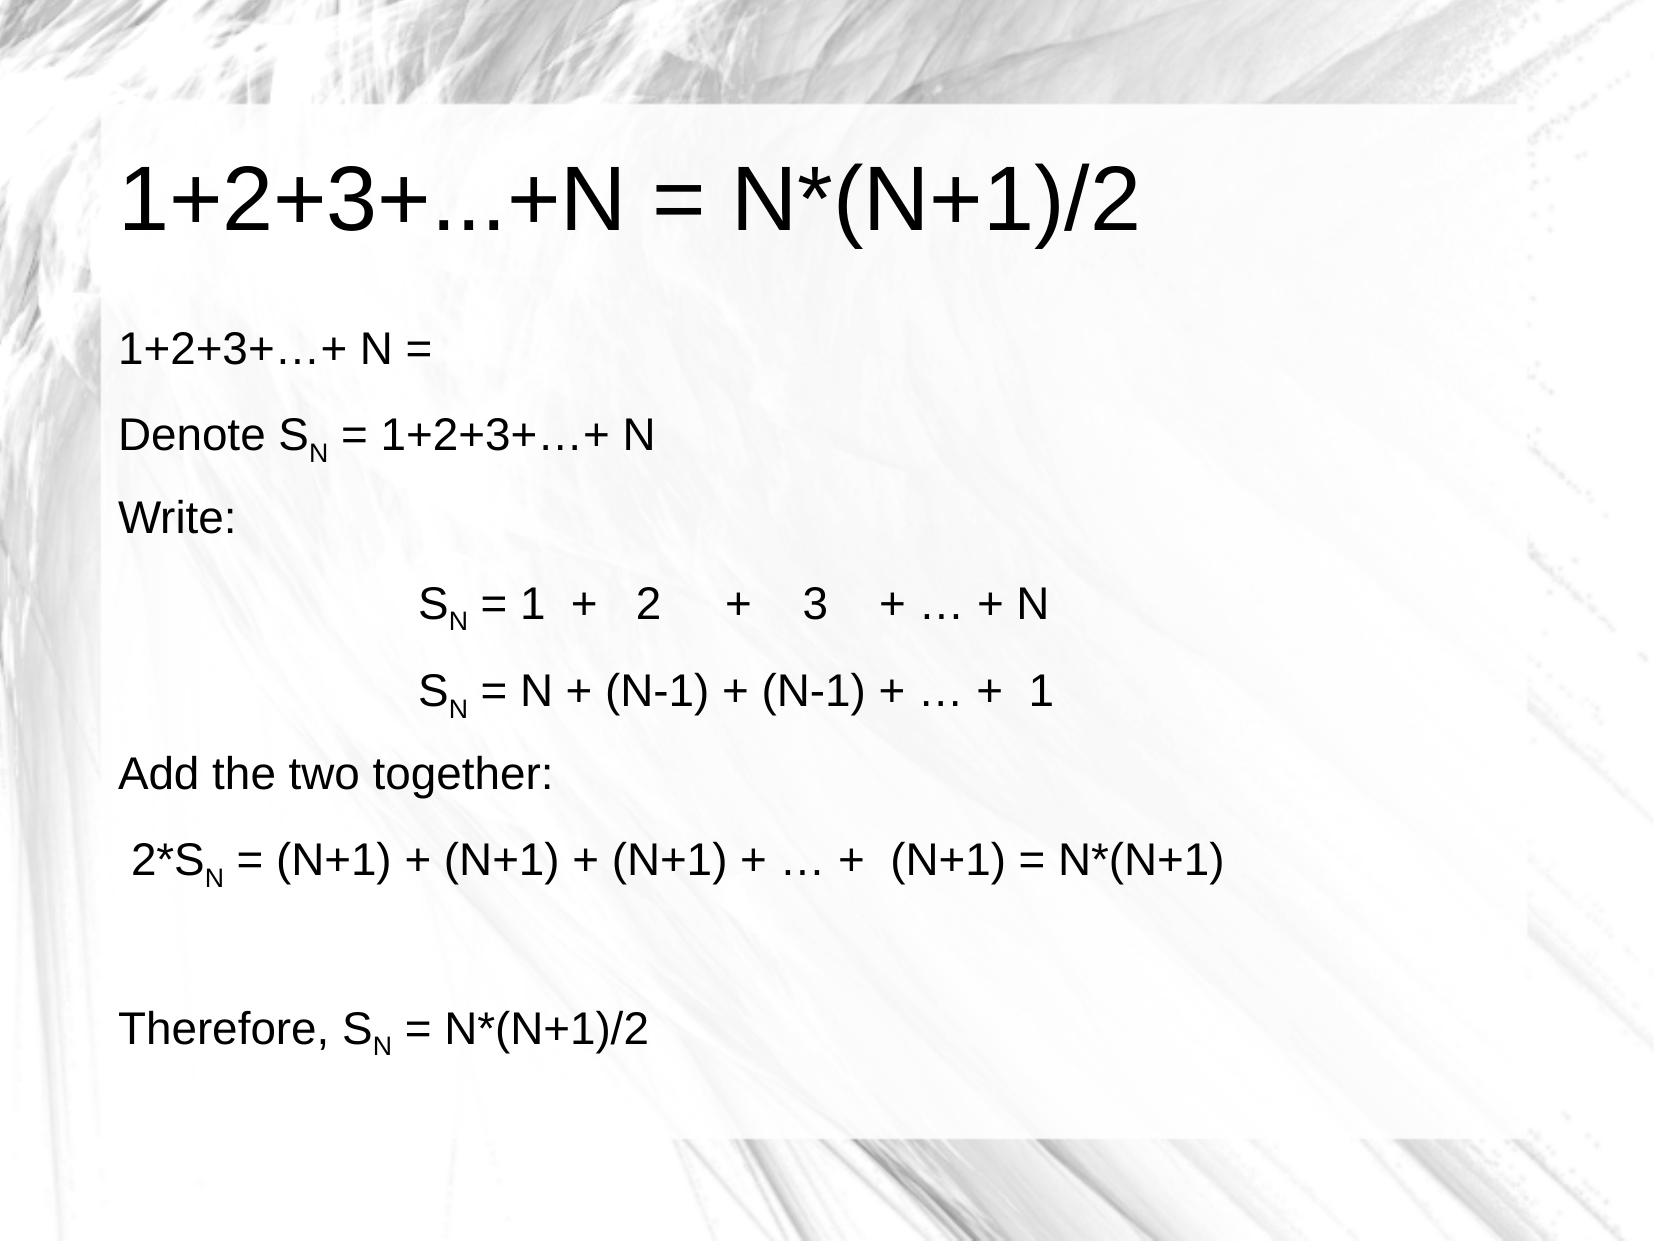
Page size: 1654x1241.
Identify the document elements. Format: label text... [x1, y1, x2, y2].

picture [0, 0, 1654, 1241]
list 1+2+3+…+ N = Denote SN = 1+2+3+…+ N Write: SN = 1 + 2 + 3 + … + N SN = N + (N-1) + (N-1) + … + 1 Add the two together: 2*SN = (N+1) + (N+1) + (N+1) + … + (N+1) = N*(N+1) Therefore, SN = N*(N+1)/2 [118, 321, 1571, 1111]
title 1+2+3+...+N = N*(N+1)/2 [118, 112, 1506, 281]
